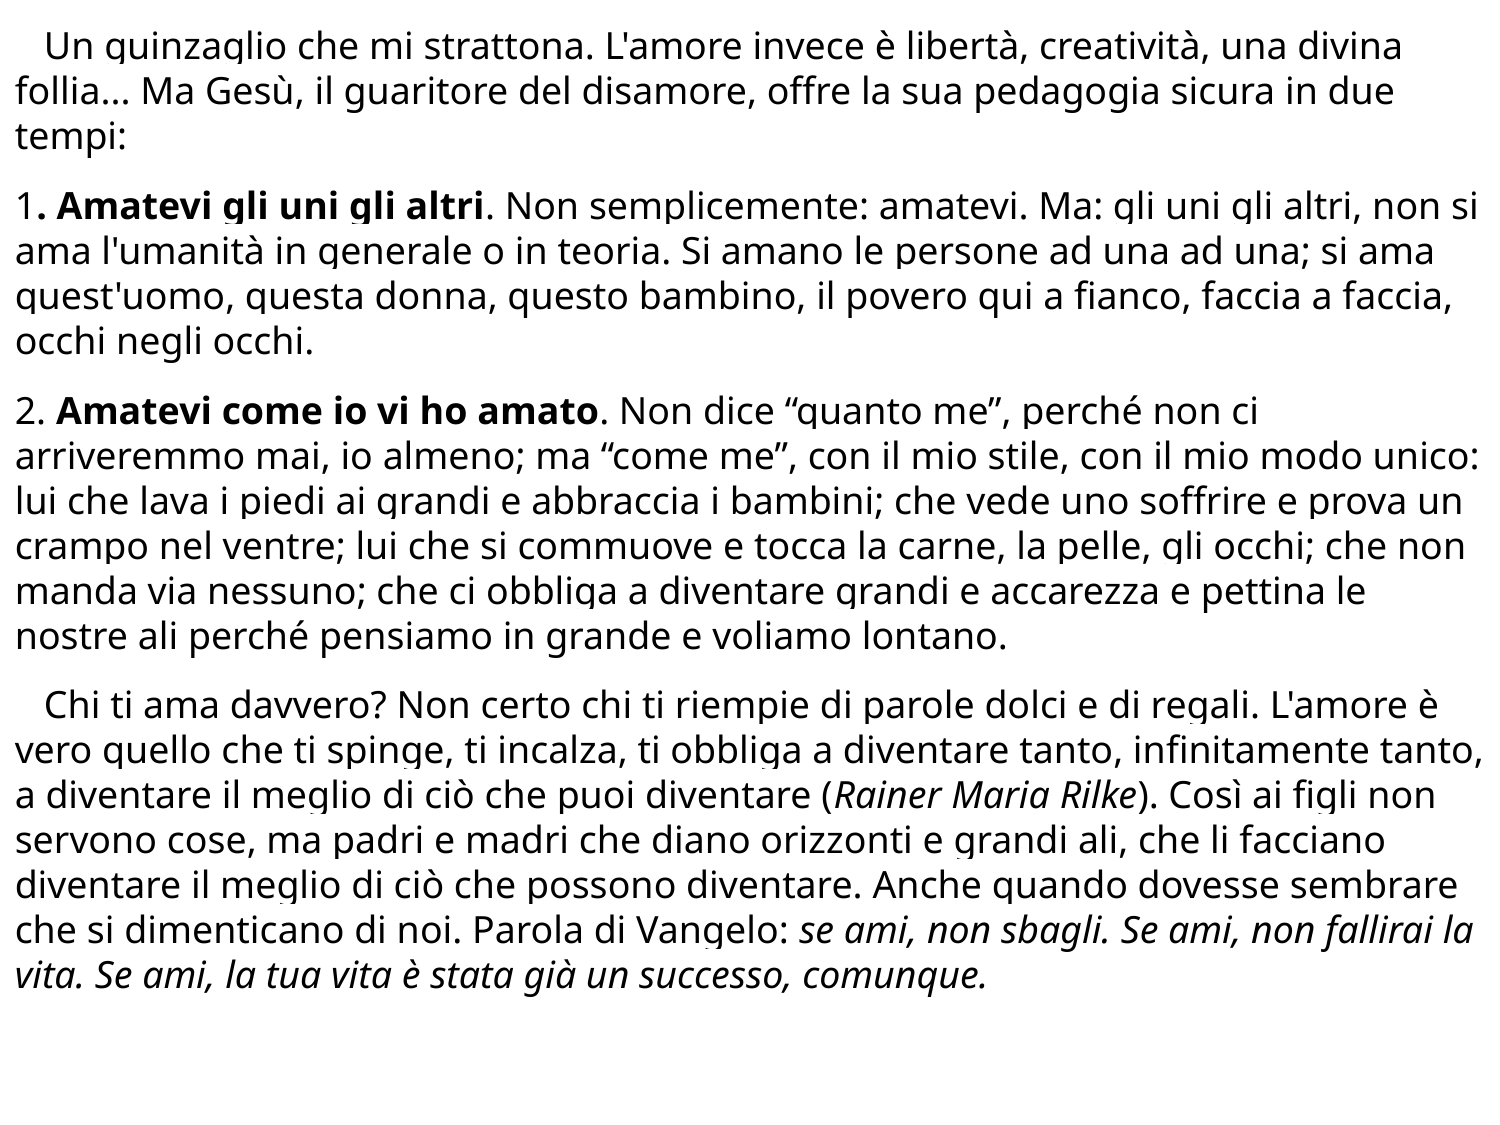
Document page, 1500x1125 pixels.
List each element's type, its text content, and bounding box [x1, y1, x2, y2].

text_box Un guinzaglio che mi strattona. L'amore invece è libertà, creatività, una divina follia... Ma Gesù, il guaritore del disamore, offre la sua pedagogia sicura in due tempi: 1. Amatevi gli uni gli altri. Non semplicemente: amatevi. Ma: gli uni gli altri, non si ama l'umanità in generale o in teoria. Si amano le persone ad una ad una; si ama quest'uomo, questa donna, questo bambino, il povero qui a fianco, faccia a faccia, occhi negli occhi. 2. Amatevi come io vi ho amato. Non dice “quanto me”, perché non ci arriveremmo mai, io almeno; ma “come me”, con il mio stile, con il mio modo unico: lui che lava i piedi ai grandi e abbraccia i bambini; che vede uno soffrire e prova un crampo nel ventre; lui che si commuove e tocca la carne, la pelle, gli occhi; che non manda via nessuno; che ci obbliga a diventare grandi e accarezza e pettina le nostre ali perché pensiamo in grande e voliamo lontano. Chi ti ama davvero? Non certo chi ti riempie di parole dolci e di regali. L'amore è vero quello che ti spinge, ti incalza, ti obbliga a diventare tanto, infinitamente tanto, a diventare il meglio di ciò che puoi diventare (Rainer Maria Rilke). Così ai figli non servono cose, ma padri e madri che diano orizzonti e grandi ali, che li facciano diventare il meglio di ciò che possono diventare. Anche quando dovesse sembrare che si dimenticano di noi. Parola di Vangelo: se ami, non sbagli. Se ami, non fallirai la vita. Se ami, la tua vita è stata già un successo, comunque. [0, 14, 1500, 1004]
